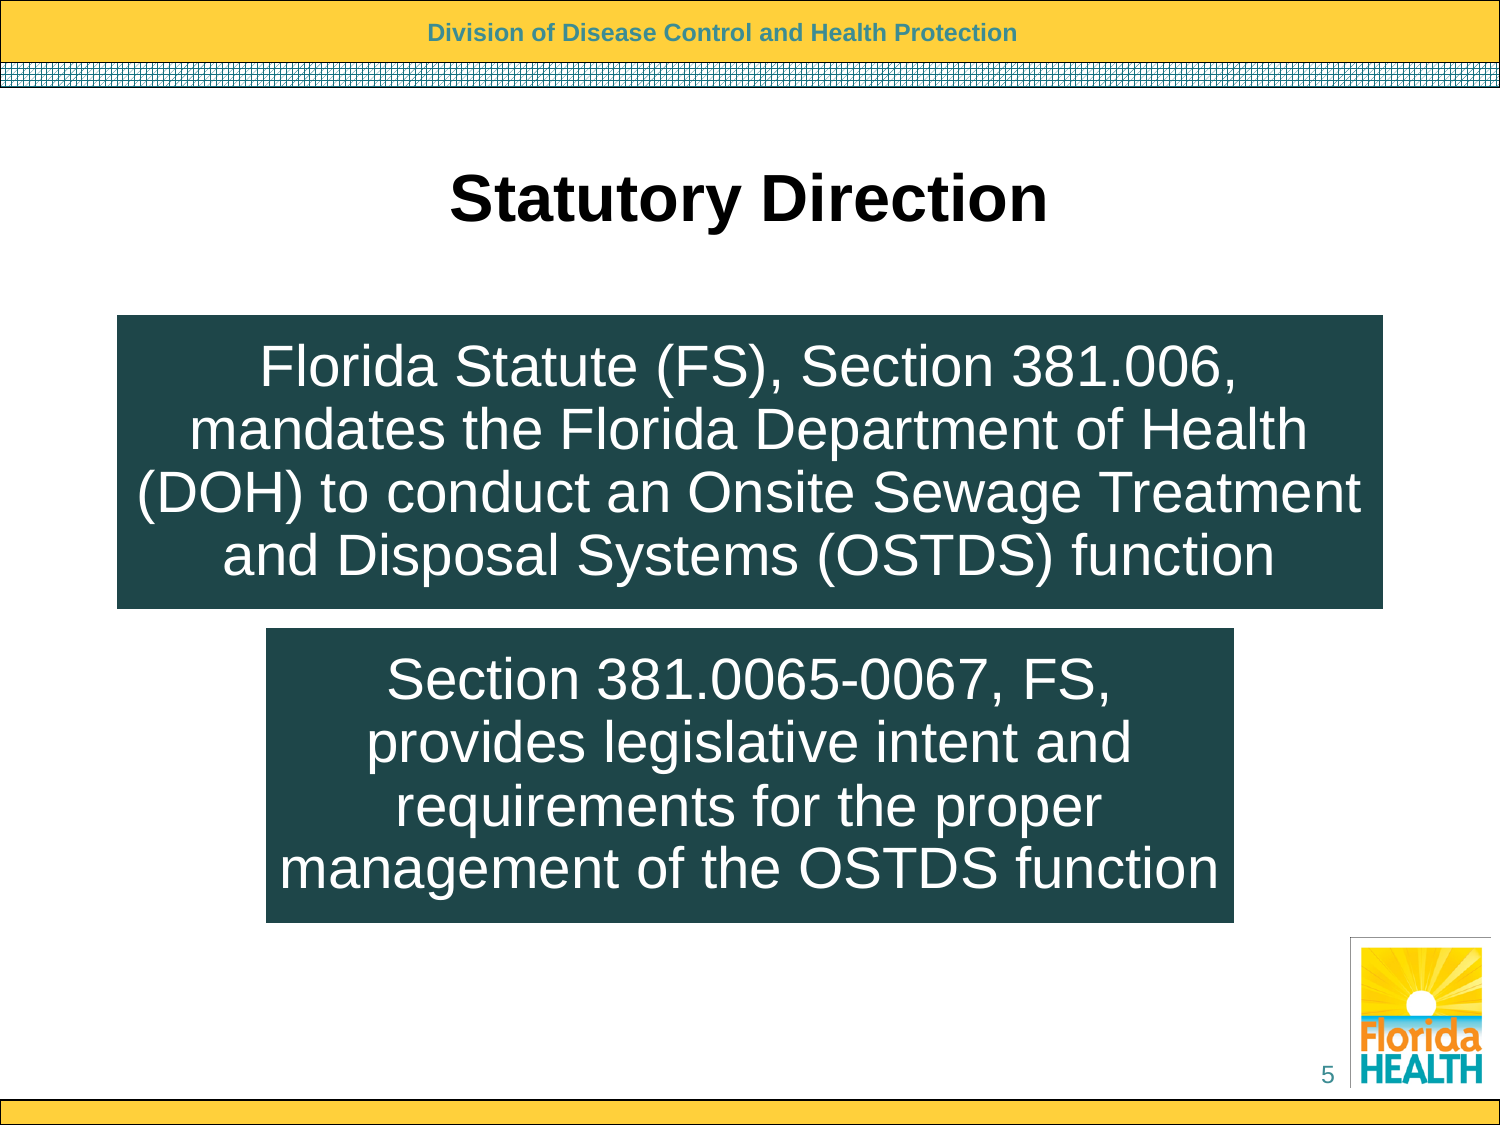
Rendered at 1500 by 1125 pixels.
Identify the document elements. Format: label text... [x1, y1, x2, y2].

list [49, 312, 1451, 926]
picture [1350, 937, 1491, 1088]
title Statutory Direction [75, 137, 1425, 253]
